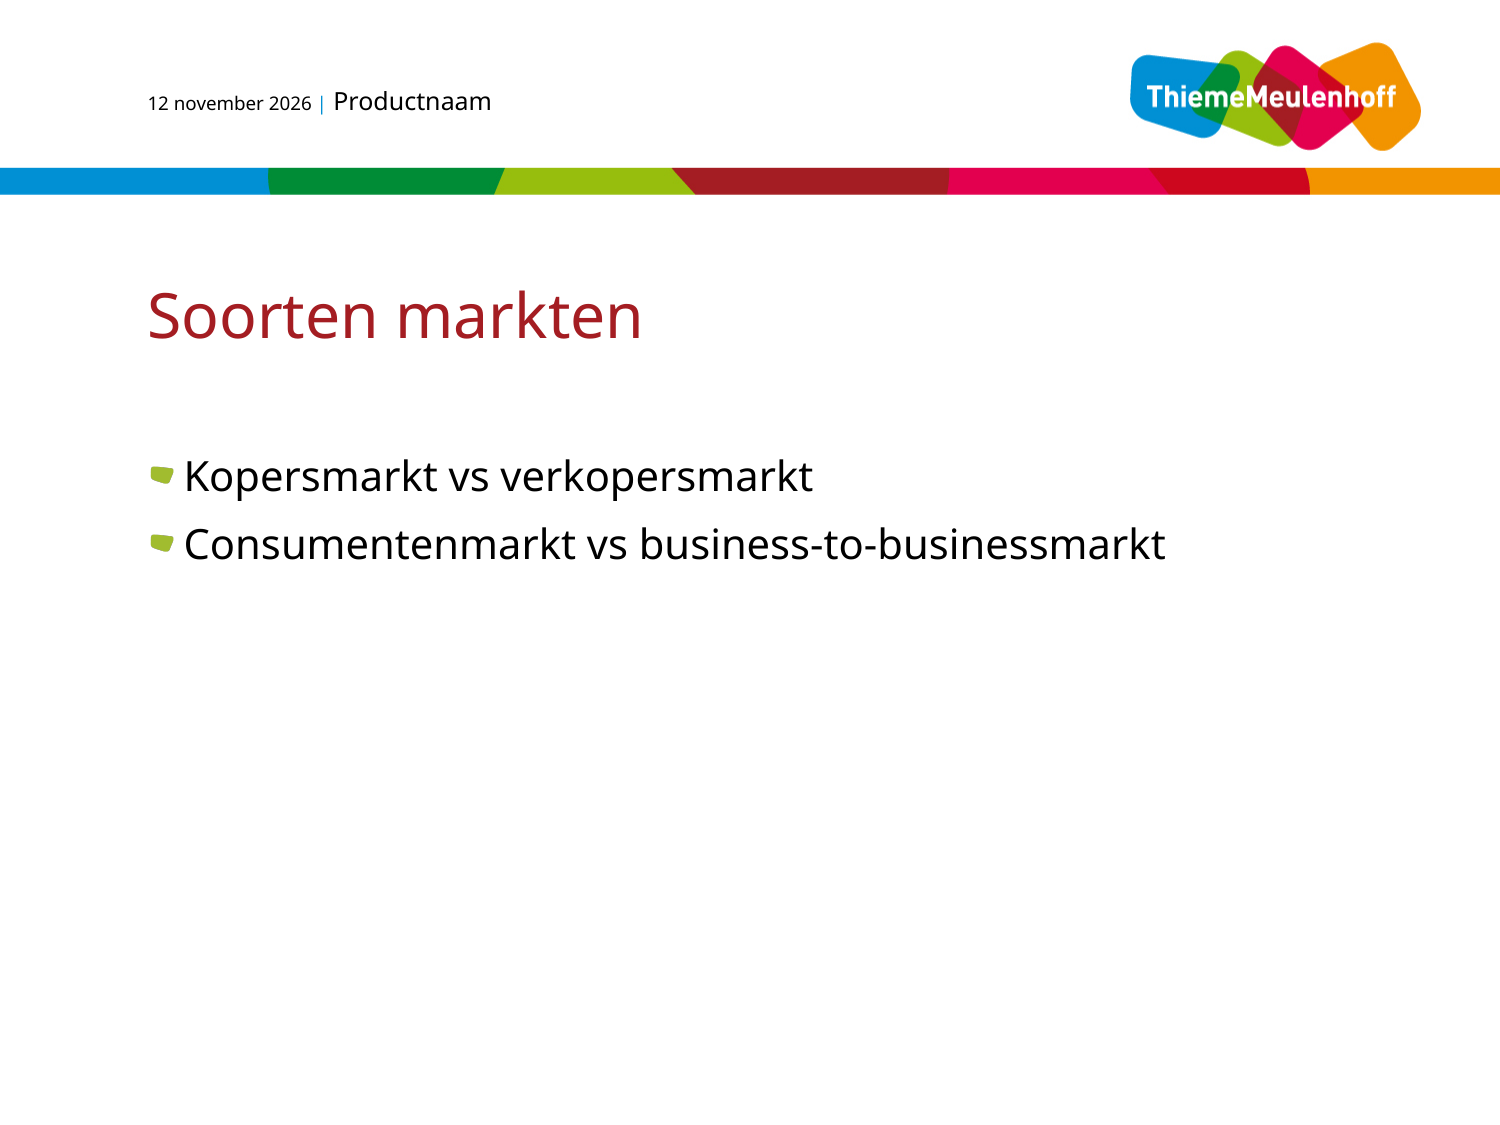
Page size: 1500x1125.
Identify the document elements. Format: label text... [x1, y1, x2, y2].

picture [147, 528, 177, 558]
list Kopersmarkt vs verkopersmarkt Consumentenmarkt vs business-to-businessmarkt [147, 442, 1241, 1061]
picture [147, 460, 177, 490]
picture [0, 0, 1500, 208]
title Soorten markten [147, 235, 1242, 393]
footer 1 maart 2015 | Productnaam [147, 85, 1081, 138]
